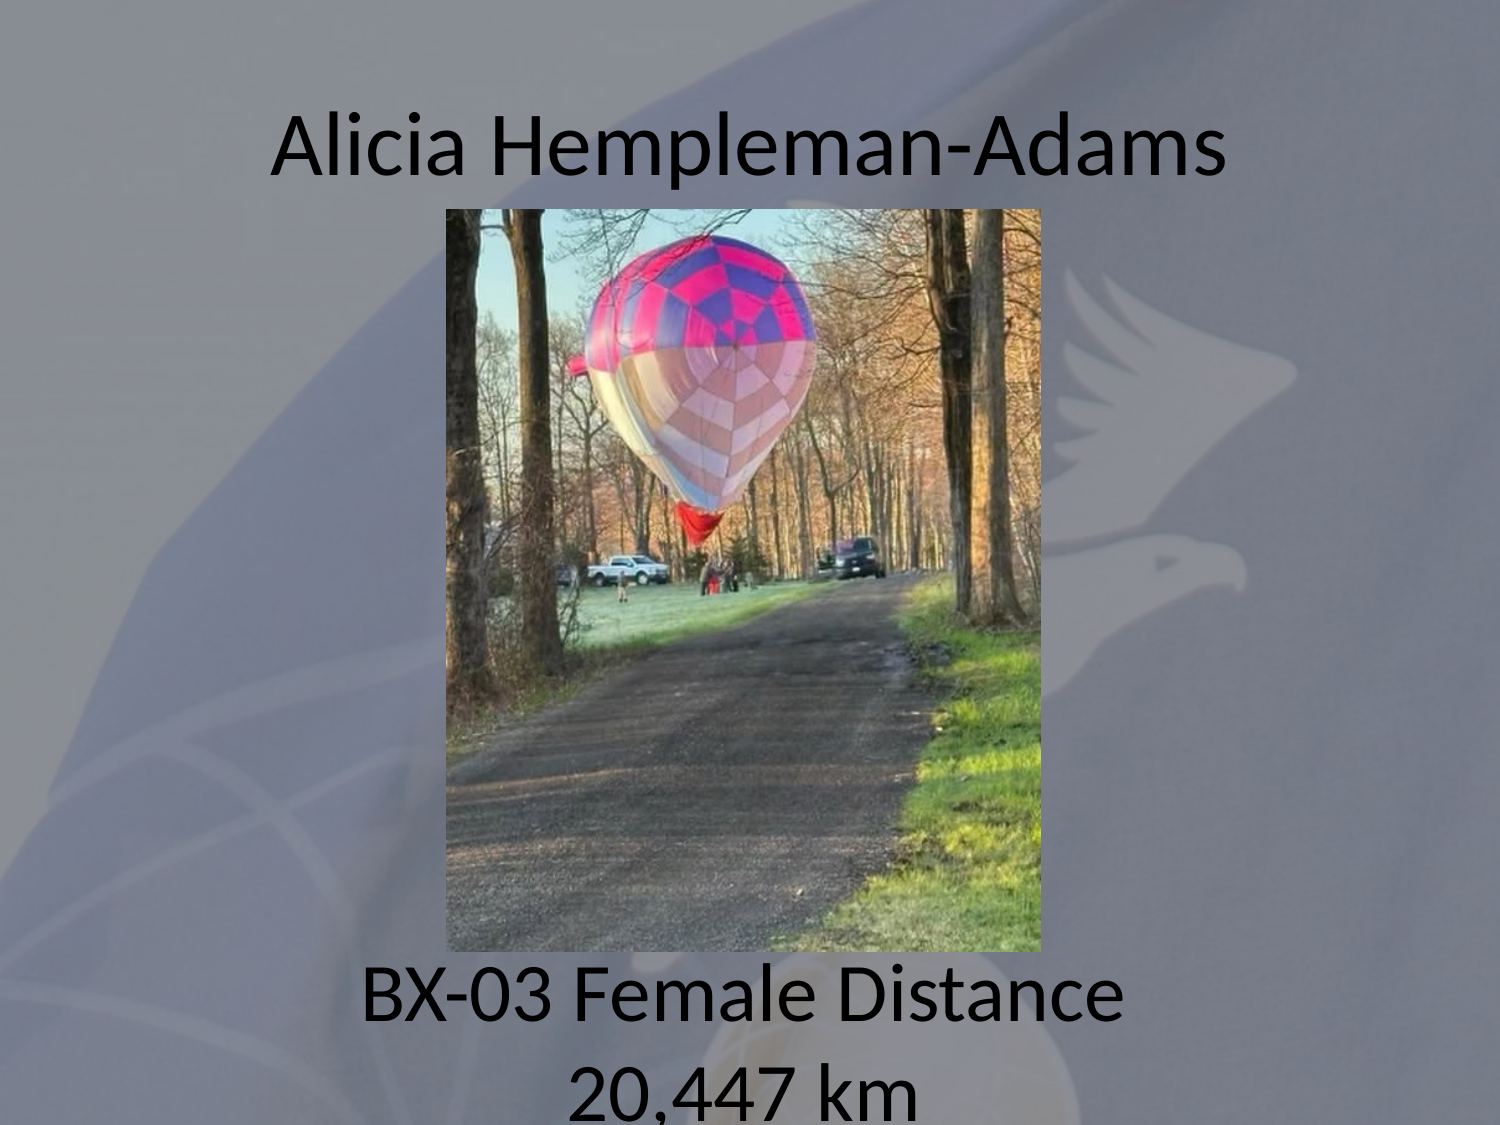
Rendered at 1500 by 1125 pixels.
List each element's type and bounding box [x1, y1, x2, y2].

picture [0, 0, 1500, 1125]
list [446, 209, 1041, 953]
